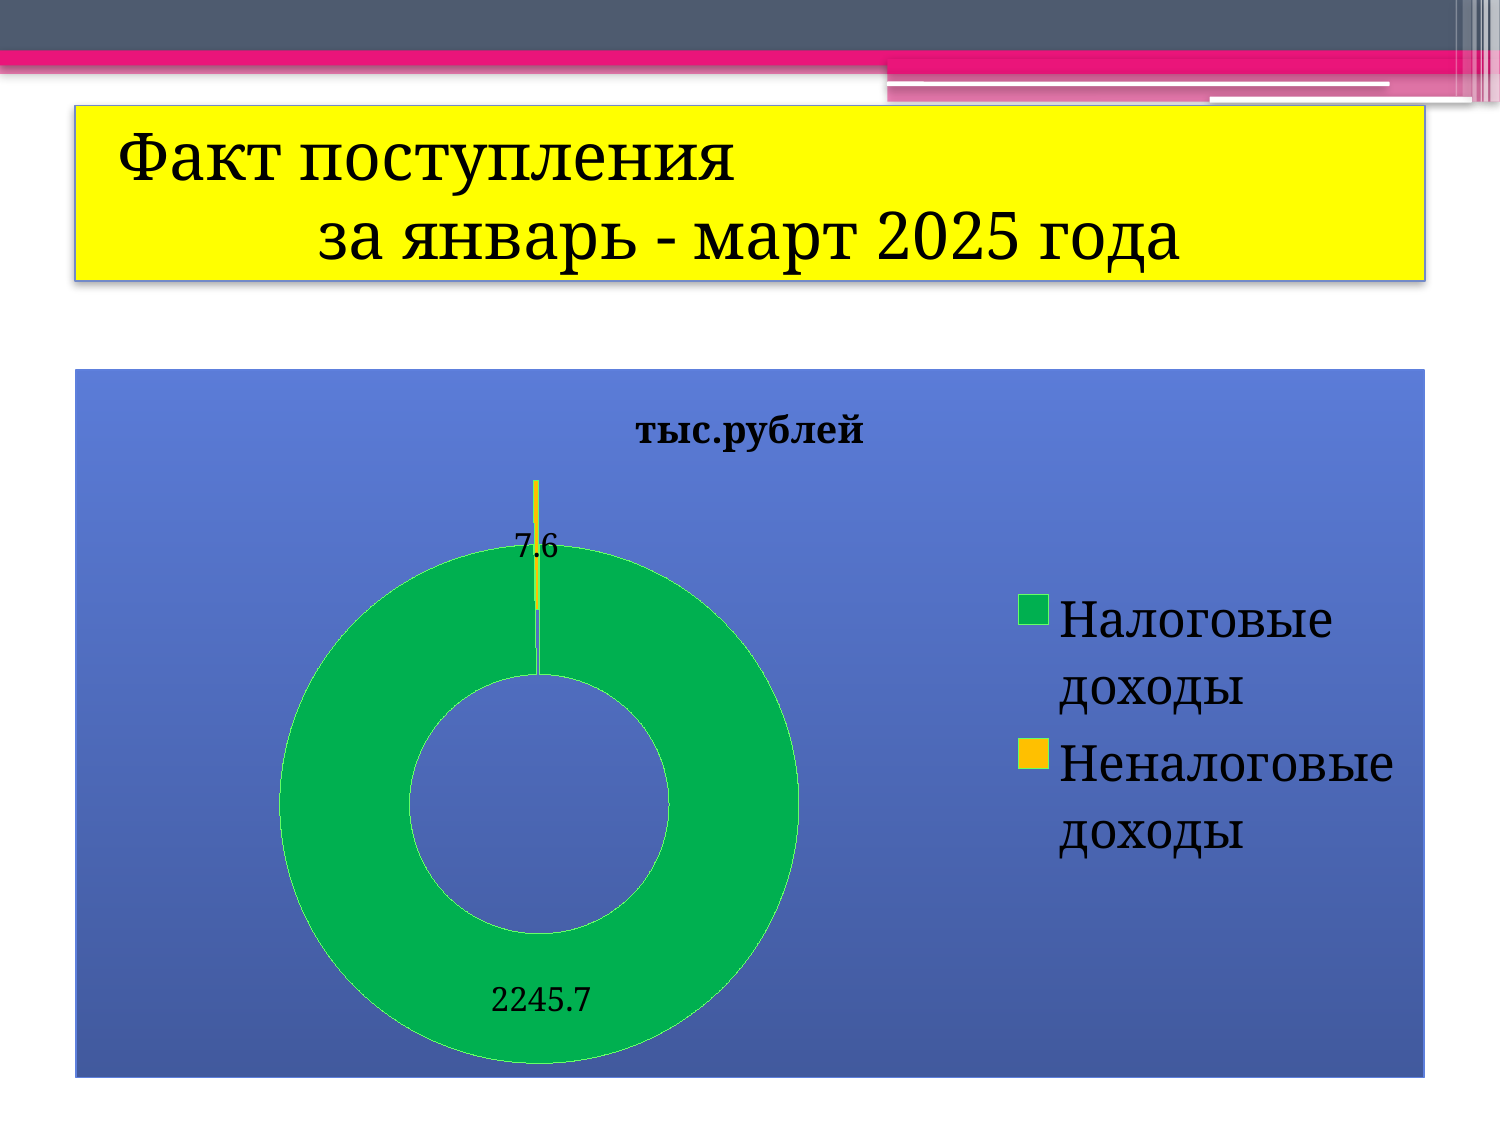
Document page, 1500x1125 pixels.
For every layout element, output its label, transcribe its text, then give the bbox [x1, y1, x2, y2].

title Факт поступления за январь - март 2025 года [74, 105, 1426, 282]
chart [74, 368, 1426, 1079]
